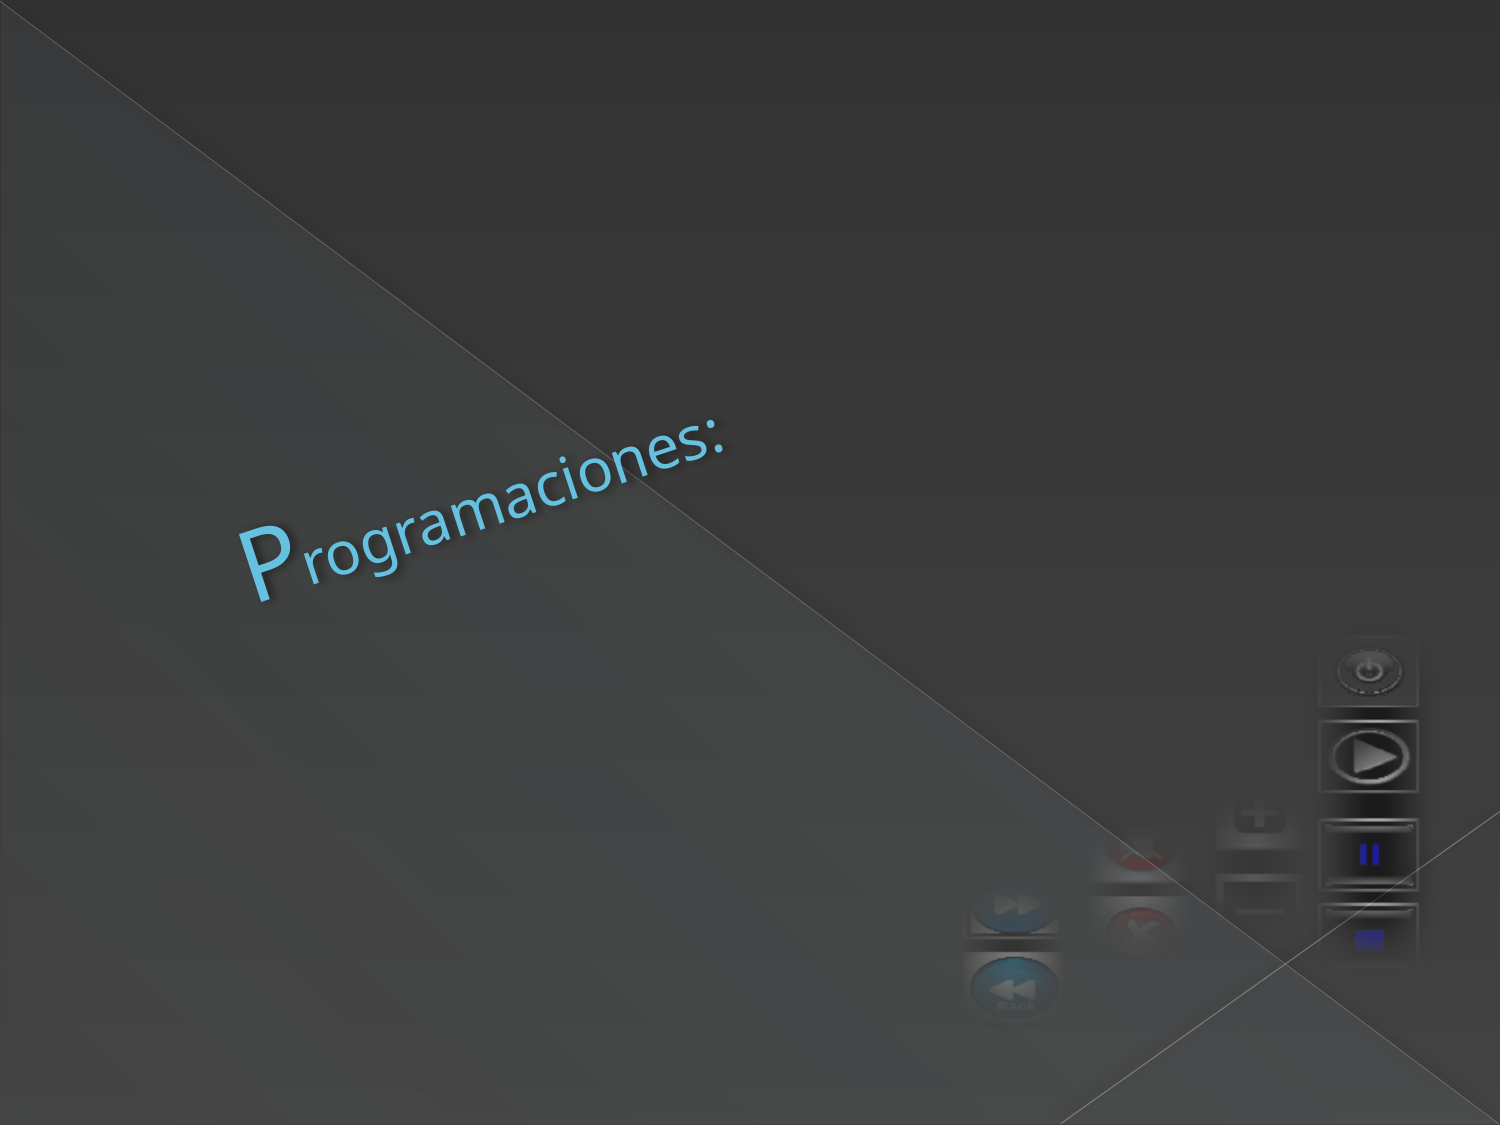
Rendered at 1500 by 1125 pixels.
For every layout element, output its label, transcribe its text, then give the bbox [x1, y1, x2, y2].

picture [1198, 621, 1446, 986]
picture [950, 869, 1075, 1041]
picture [1080, 810, 1197, 974]
title Programaciones: [0, 290, 905, 705]
